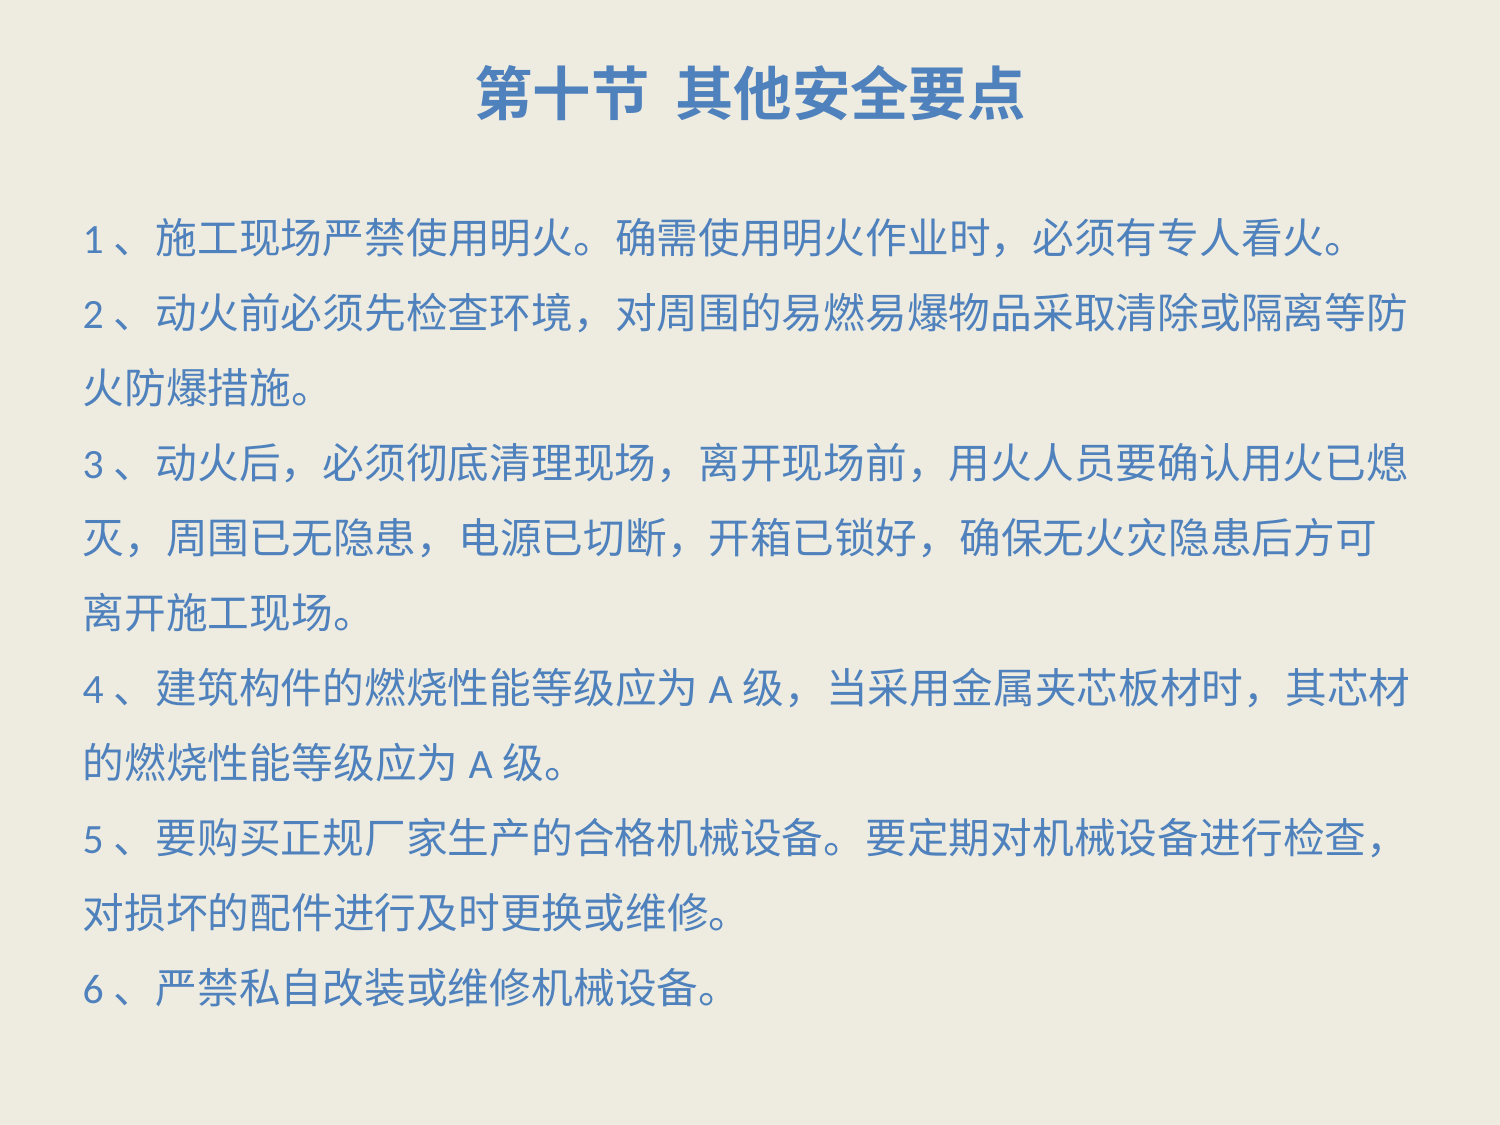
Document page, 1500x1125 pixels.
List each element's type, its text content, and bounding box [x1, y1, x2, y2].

text_box 第十节 其他安全要点 1、施工现场严禁使用明火。确需使用明火作业时，必须有专人看火。 2、动火前必须先检查环境，对周围的易燃易爆物品采取清除或隔离等防火防爆措施。 3、动火后，必须彻底清理现场，离开现场前，用火人员要确认用火已熄灭，周围已无隐患，电源已切断，开箱已锁好，确保无火灾隐患后方可离开施工现场。 4、建筑构件的燃烧性能等级应为A级，当采用金属夹芯板材时，其芯材的燃烧性能等级应为A级。 5、要购买正规厂家生产的合格机械设备。要定期对机械设备进行检查，对损坏的配件进行及时更换或维修。 6、严禁私自改装或维修机械设备。 [67, 50, 1432, 1020]
